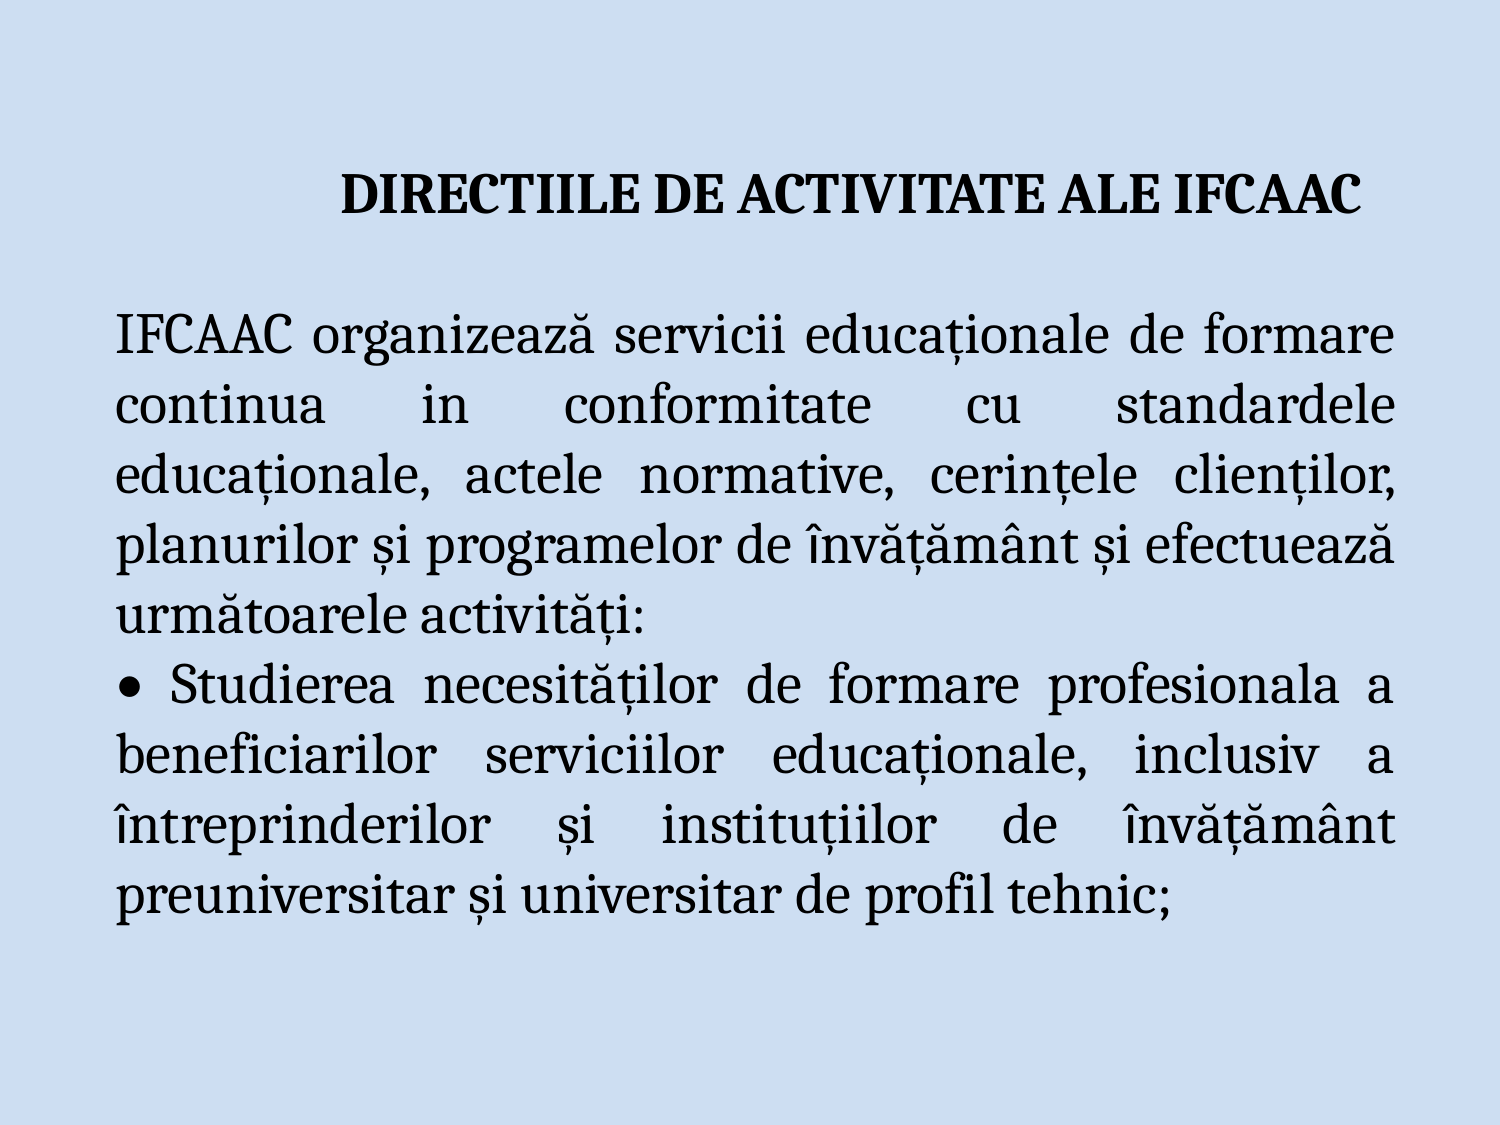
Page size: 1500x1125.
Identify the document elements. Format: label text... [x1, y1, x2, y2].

text_box DIRECTIILE DE ACTIVITATE ALE IFCAAC IFCAAC organizează servicii educaționale de formare continua in conformitate cu standardele educaționale, actele normative, cerințele clienților, planurilor şi programelor de învățământ şi efectuează următoarele activități: • Studierea necesităților de formare profesionala a beneficiarilor serviciilor educaționale, inclusiv a întreprinderilor şi instituțiilor de învățământ preuniversitar şi universitar de profil tehnic; [100, 147, 1412, 933]
